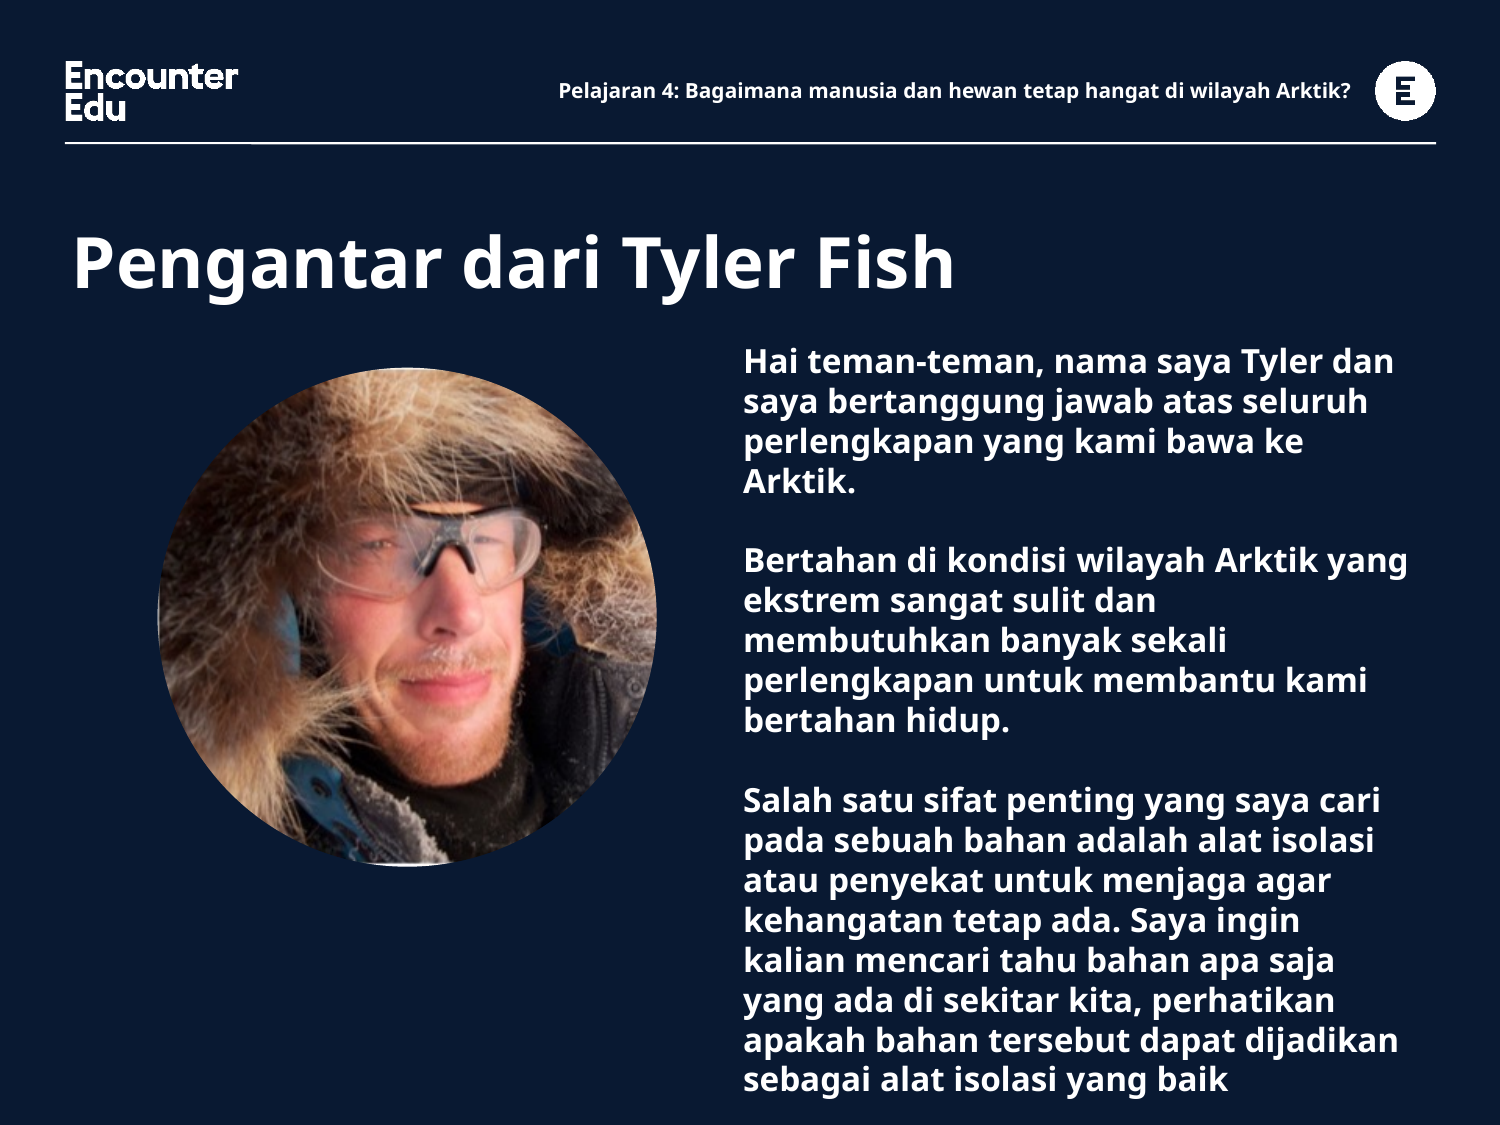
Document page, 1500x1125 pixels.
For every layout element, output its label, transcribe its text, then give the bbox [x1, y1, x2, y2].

picture [61, 59, 243, 122]
picture [1373, 59, 1437, 122]
text_box [157, 367, 657, 867]
title Pelajaran 4: Bagaimana manusia dan hewan tetap hangat di wilayah Arktik? [515, 71, 1359, 113]
text_box Hai teman-teman, nama saya Tyler dan saya bertanggung jawab atas seluruh perlengkapan yang kami bawa ke Arktik. Bertahan di kondisi wilayah Arktik yang ekstrem sangat sulit dan membutuhkan banyak sekali perlengkapan untuk membantu kami bertahan hidup. Salah satu sifat penting yang saya cari pada sebuah bahan adalah alat isolasi atau penyekat untuk menjaga agar kehangatan tetap ada. Saya ingin kalian mencari tahu bahan apa saja yang ada di sekitar kita, perhatikan apakah bahan tersebut dapat dijadikan sebagai alat isolasi yang baik [739, 336, 1416, 1103]
text_box Pengantar dari Tyler Fish [64, 163, 1415, 368]
